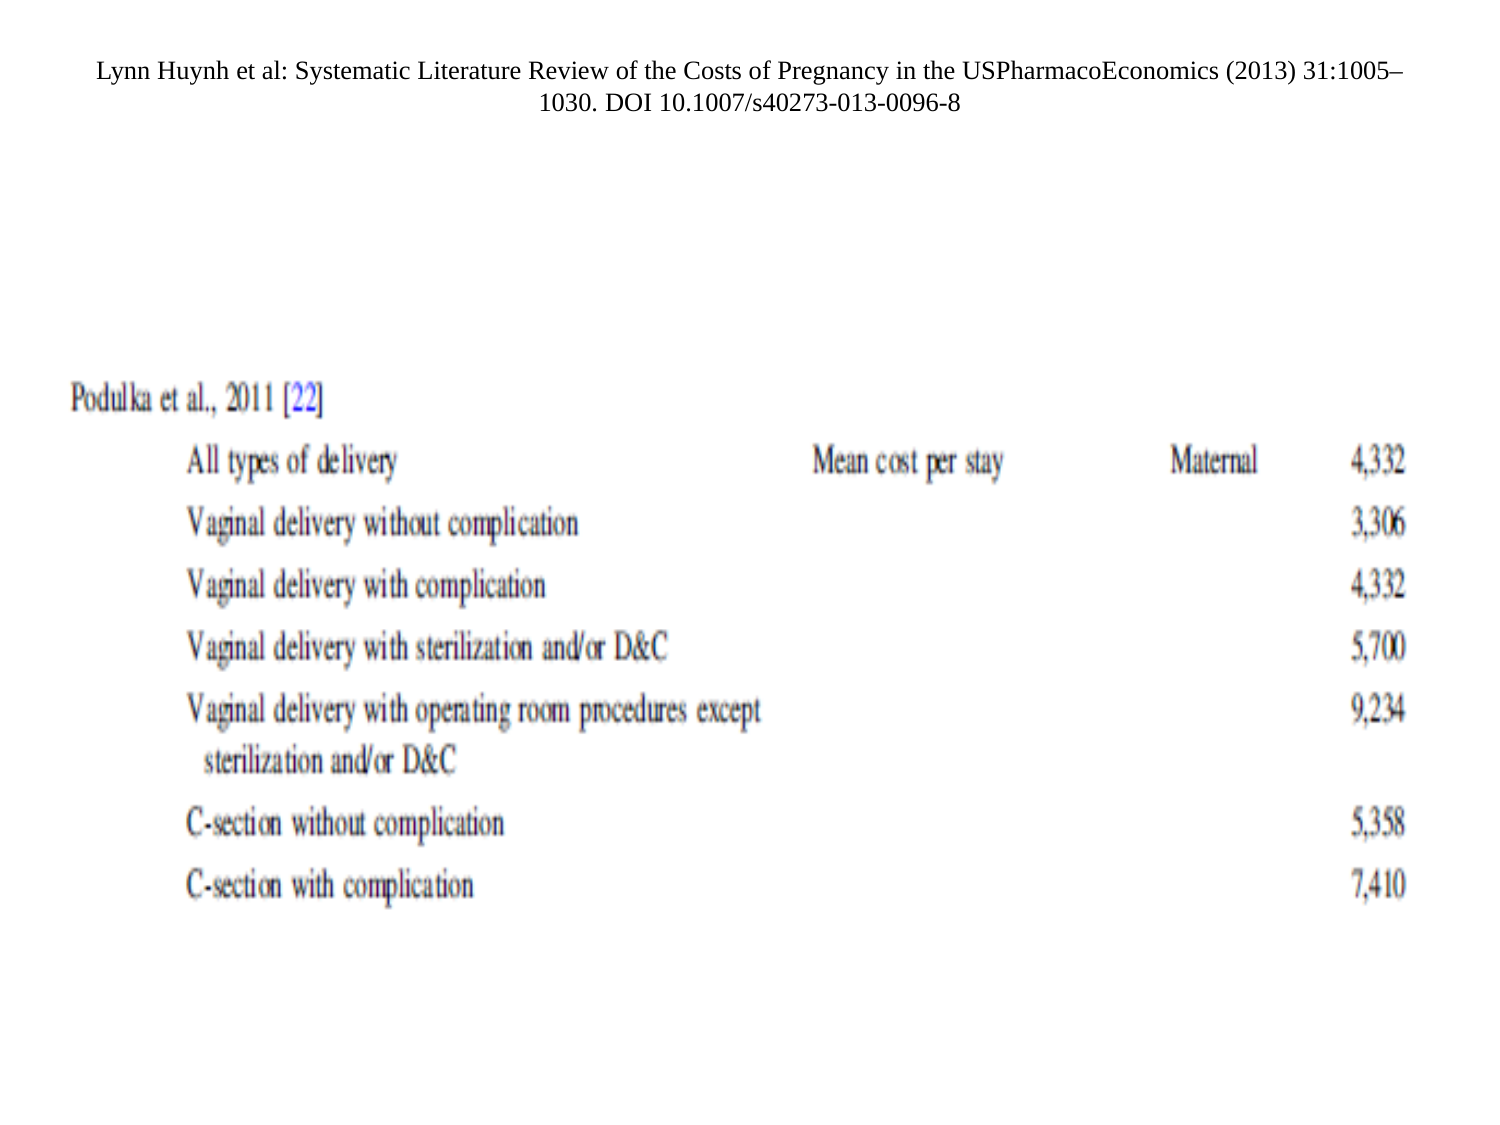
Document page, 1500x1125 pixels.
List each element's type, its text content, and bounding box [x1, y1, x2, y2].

title Lynn Huynh et al: Systematic Literature Review of the Costs of Pregnancy in the USPharmacoEconomics (2013) 31:1005–1030. DOI 10.1007/s40273-013-0096-8 [75, 45, 1425, 233]
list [41, 361, 1459, 918]
